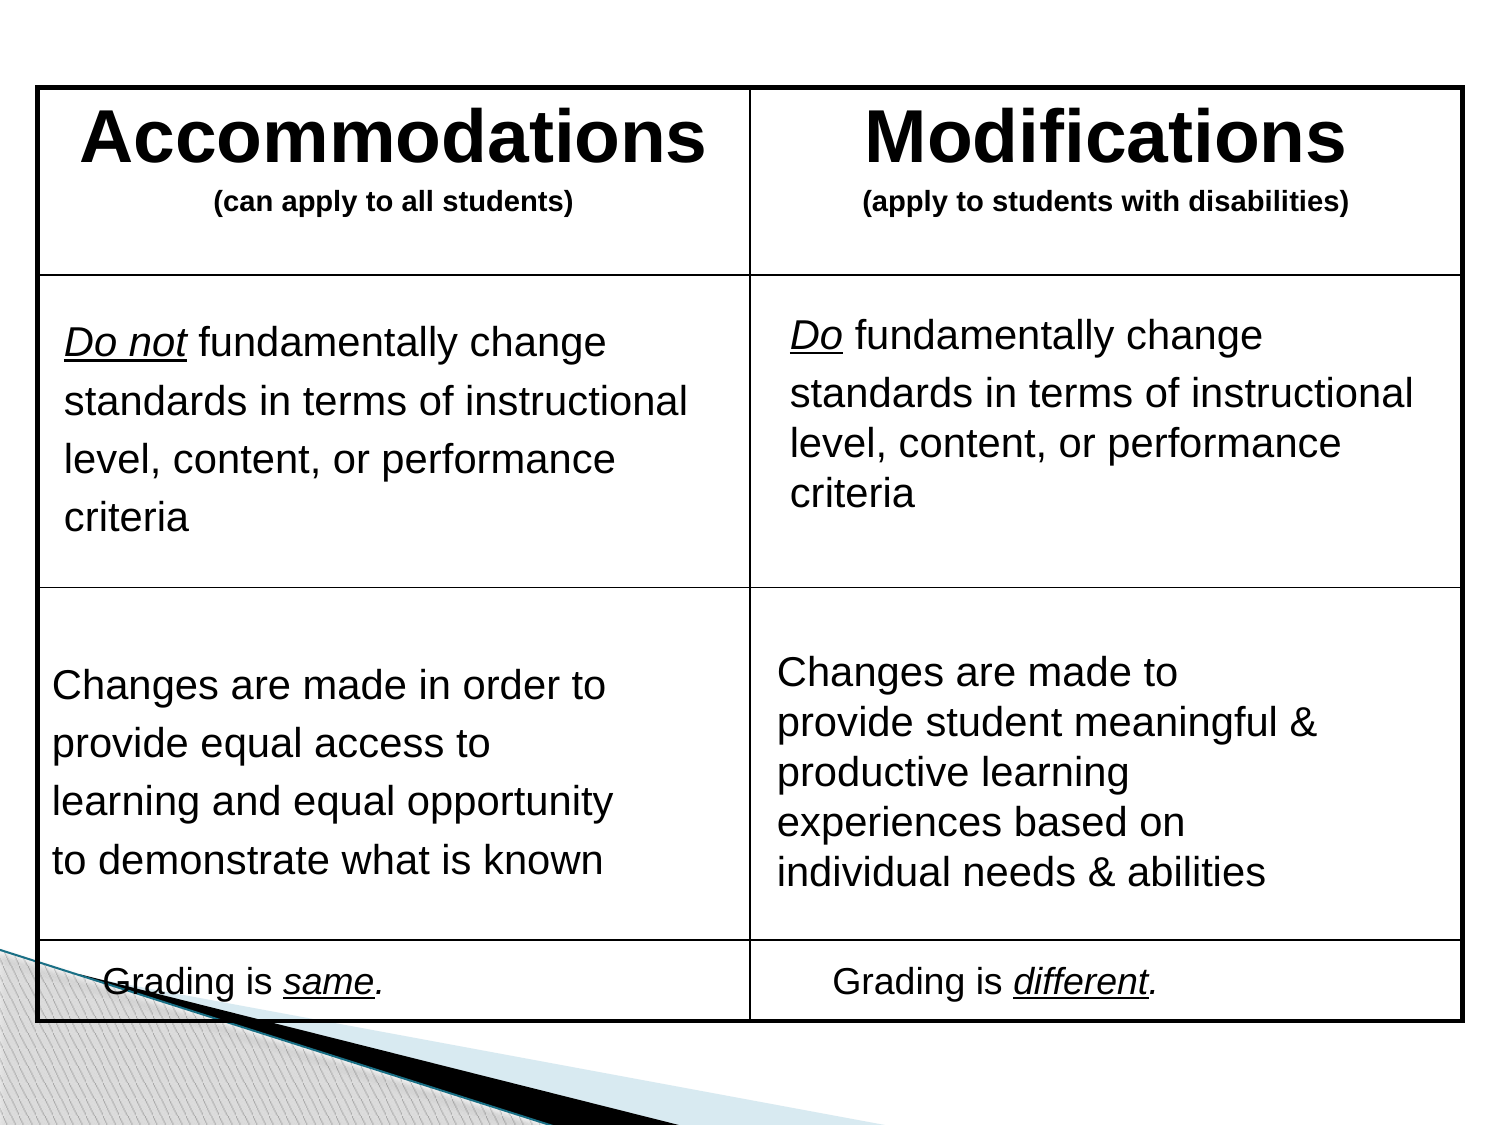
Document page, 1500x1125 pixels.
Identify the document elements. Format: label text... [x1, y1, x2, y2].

text_box Changes are made in order to provide equal access to learning and equal opportunity to demonstrate what is known [37, 650, 640, 935]
table_cell [40, 588, 749, 939]
table_cell [40, 276, 749, 587]
text_box Grading is same. [87, 949, 496, 1055]
text_box Changes are made to provide student meaningful & productive learning experiences based on individual needs & abilities [762, 637, 1344, 903]
table_cell [751, 941, 1460, 1019]
table_cell [40, 941, 749, 1019]
table_cell [751, 276, 1460, 587]
text_box Do fundamentally change standards in terms of instructional level, content, or performance criteria [774, 299, 1454, 569]
table_cell [751, 588, 1460, 939]
text_box Do not fundamentally change standards in terms of instructional level, content, or performance criteria [49, 307, 704, 593]
table_header Accommodations (can apply to all students) [40, 90, 749, 274]
text_box Grading is different. [817, 949, 1175, 1055]
table_header Modifications (apply to students with disabilities) [751, 90, 1460, 274]
